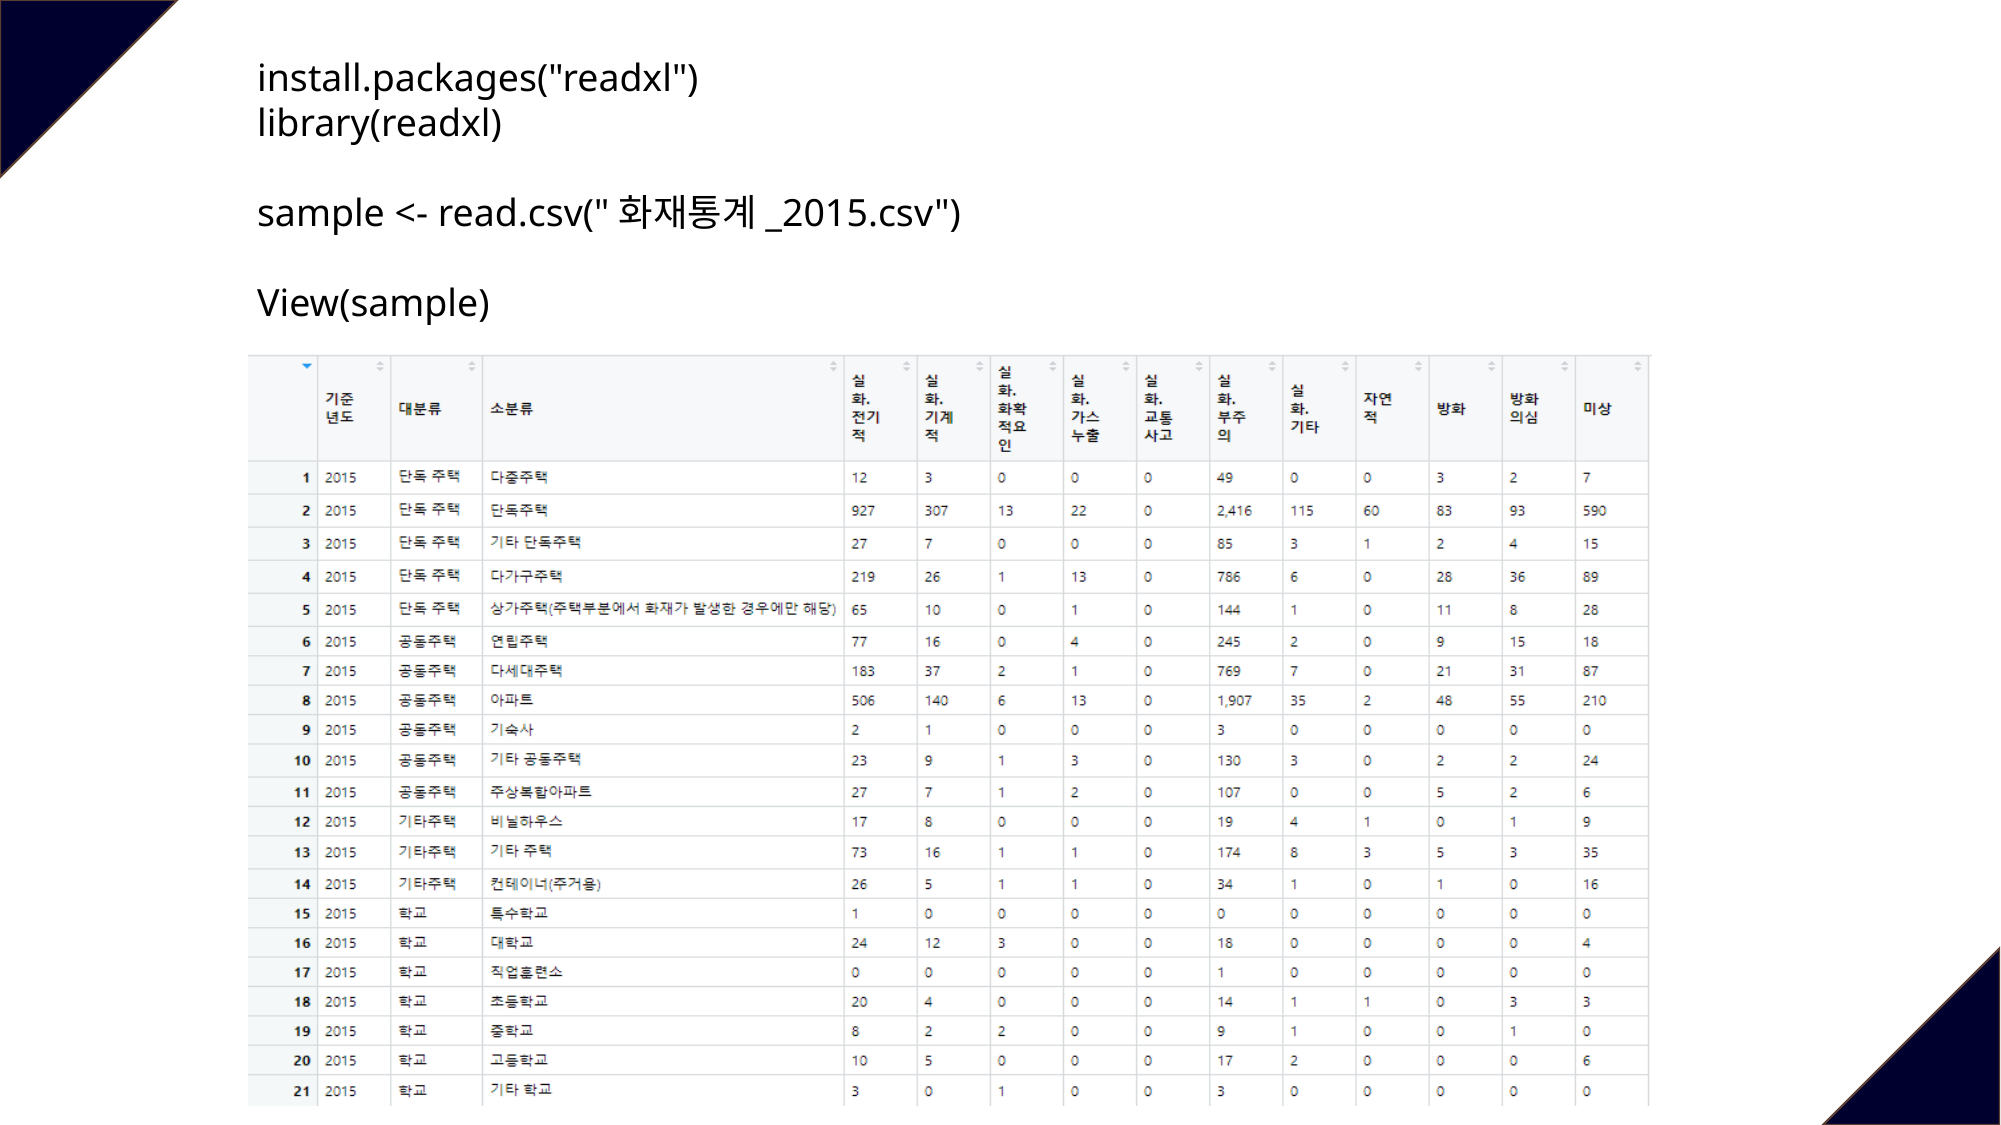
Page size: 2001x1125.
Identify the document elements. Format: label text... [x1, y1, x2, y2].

text_box install.packages("readxl") library(readxl) sample <- read.csv("화재통계_2015.csv") View(sample) [242, 46, 976, 377]
picture [247, 354, 1652, 1106]
